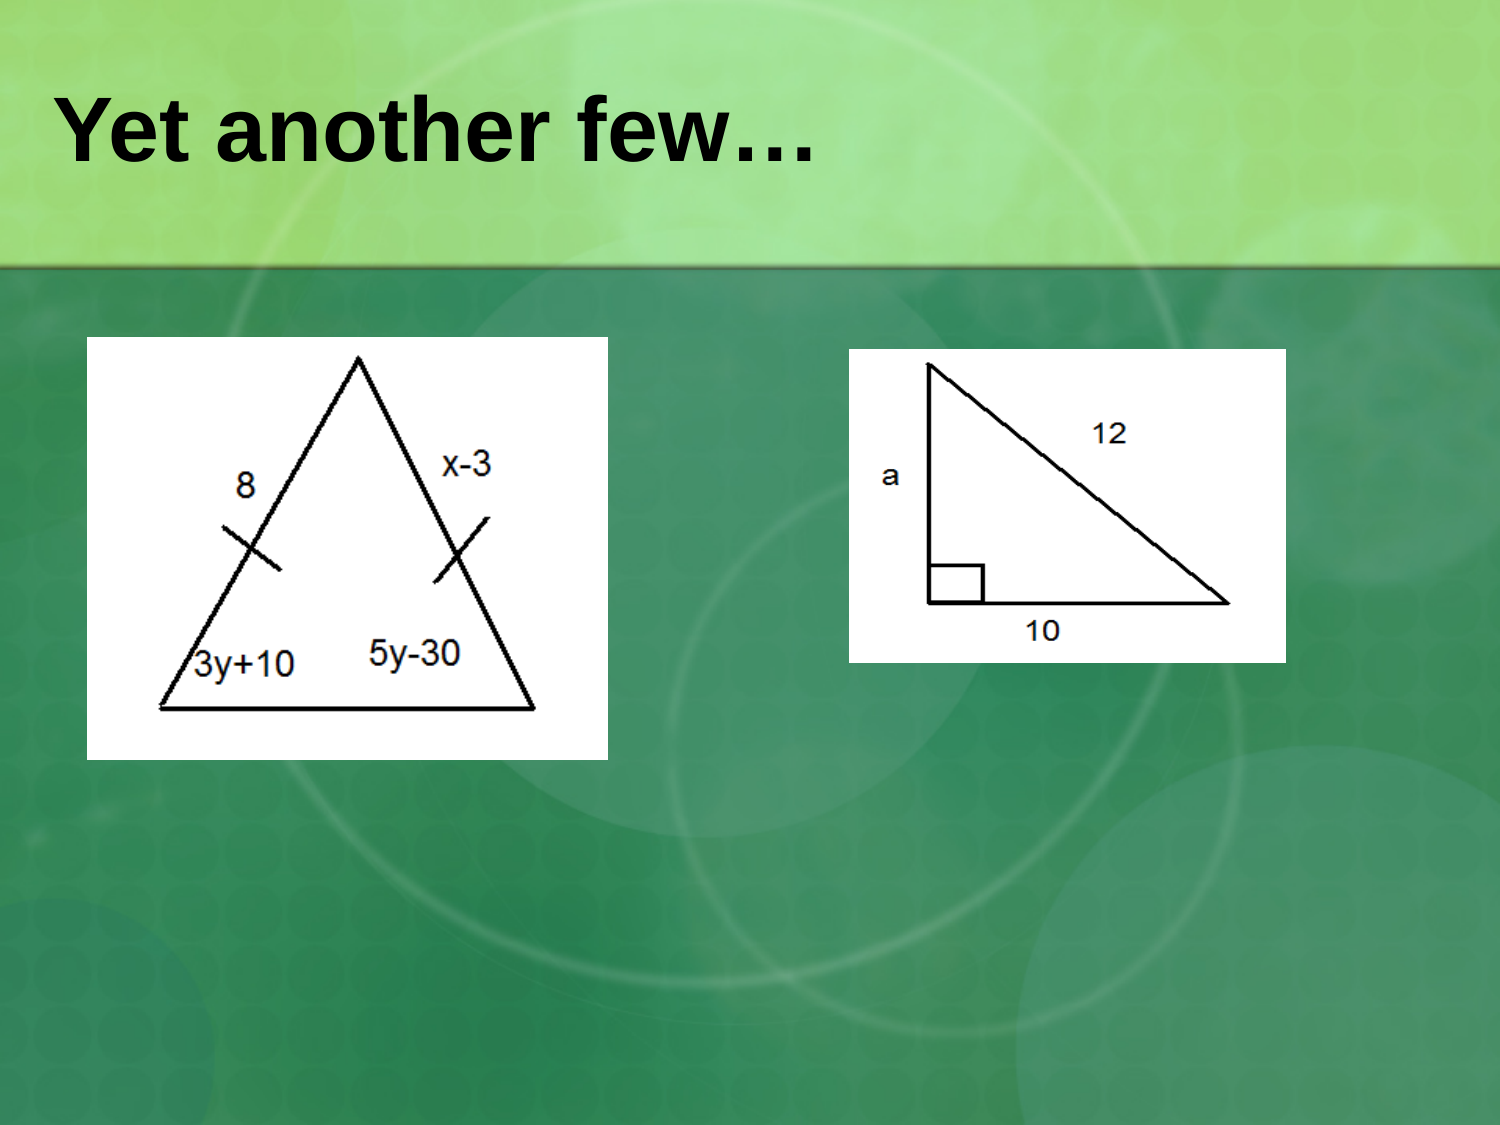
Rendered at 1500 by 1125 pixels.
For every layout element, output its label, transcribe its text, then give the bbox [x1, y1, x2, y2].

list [87, 337, 609, 760]
title Yet another few… [37, 24, 1463, 226]
picture [0, 0, 1500, 1125]
